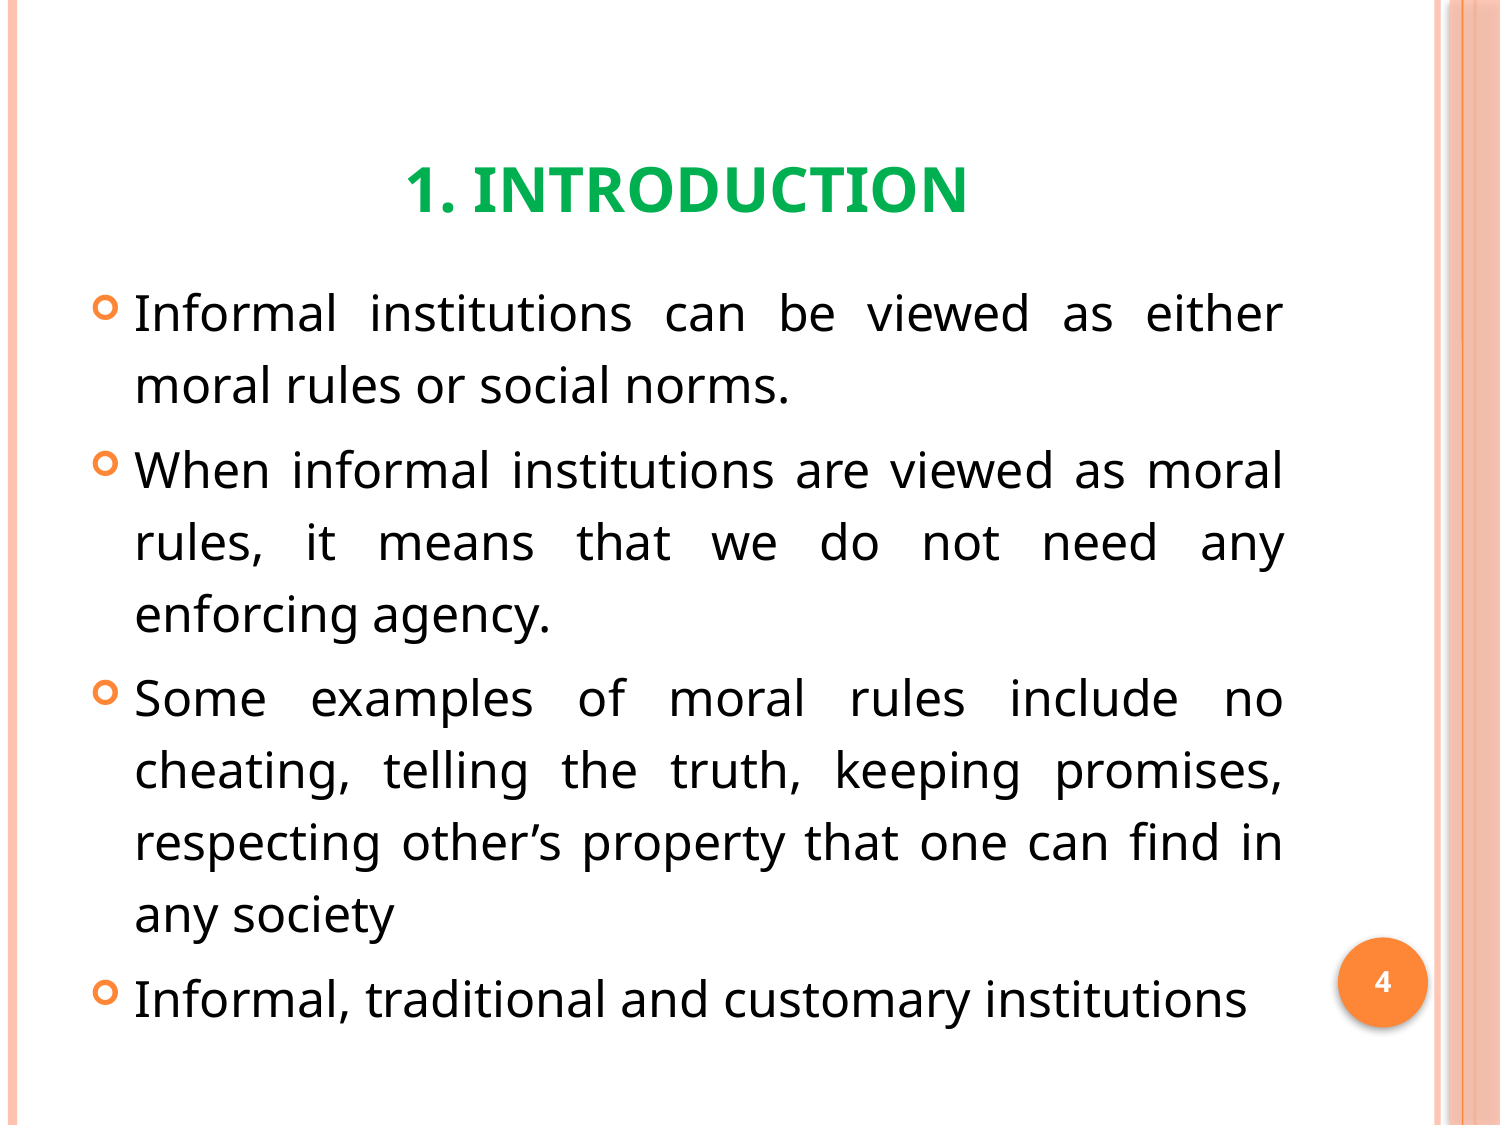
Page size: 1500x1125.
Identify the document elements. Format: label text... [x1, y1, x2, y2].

title 1. INTRODUCTION [75, 45, 1300, 233]
list Informal institutions can be viewed as either moral rules or social norms. When informal institutions are viewed as moral rules, it means that we do not need any enforcing agency. Some examples of moral rules include no cheating, telling the truth, keeping promises, respecting other’s property that one can find in any society Informal, traditional and customary institutions [75, 262, 1300, 1062]
slide_number 4 [1333, 940, 1434, 1027]
